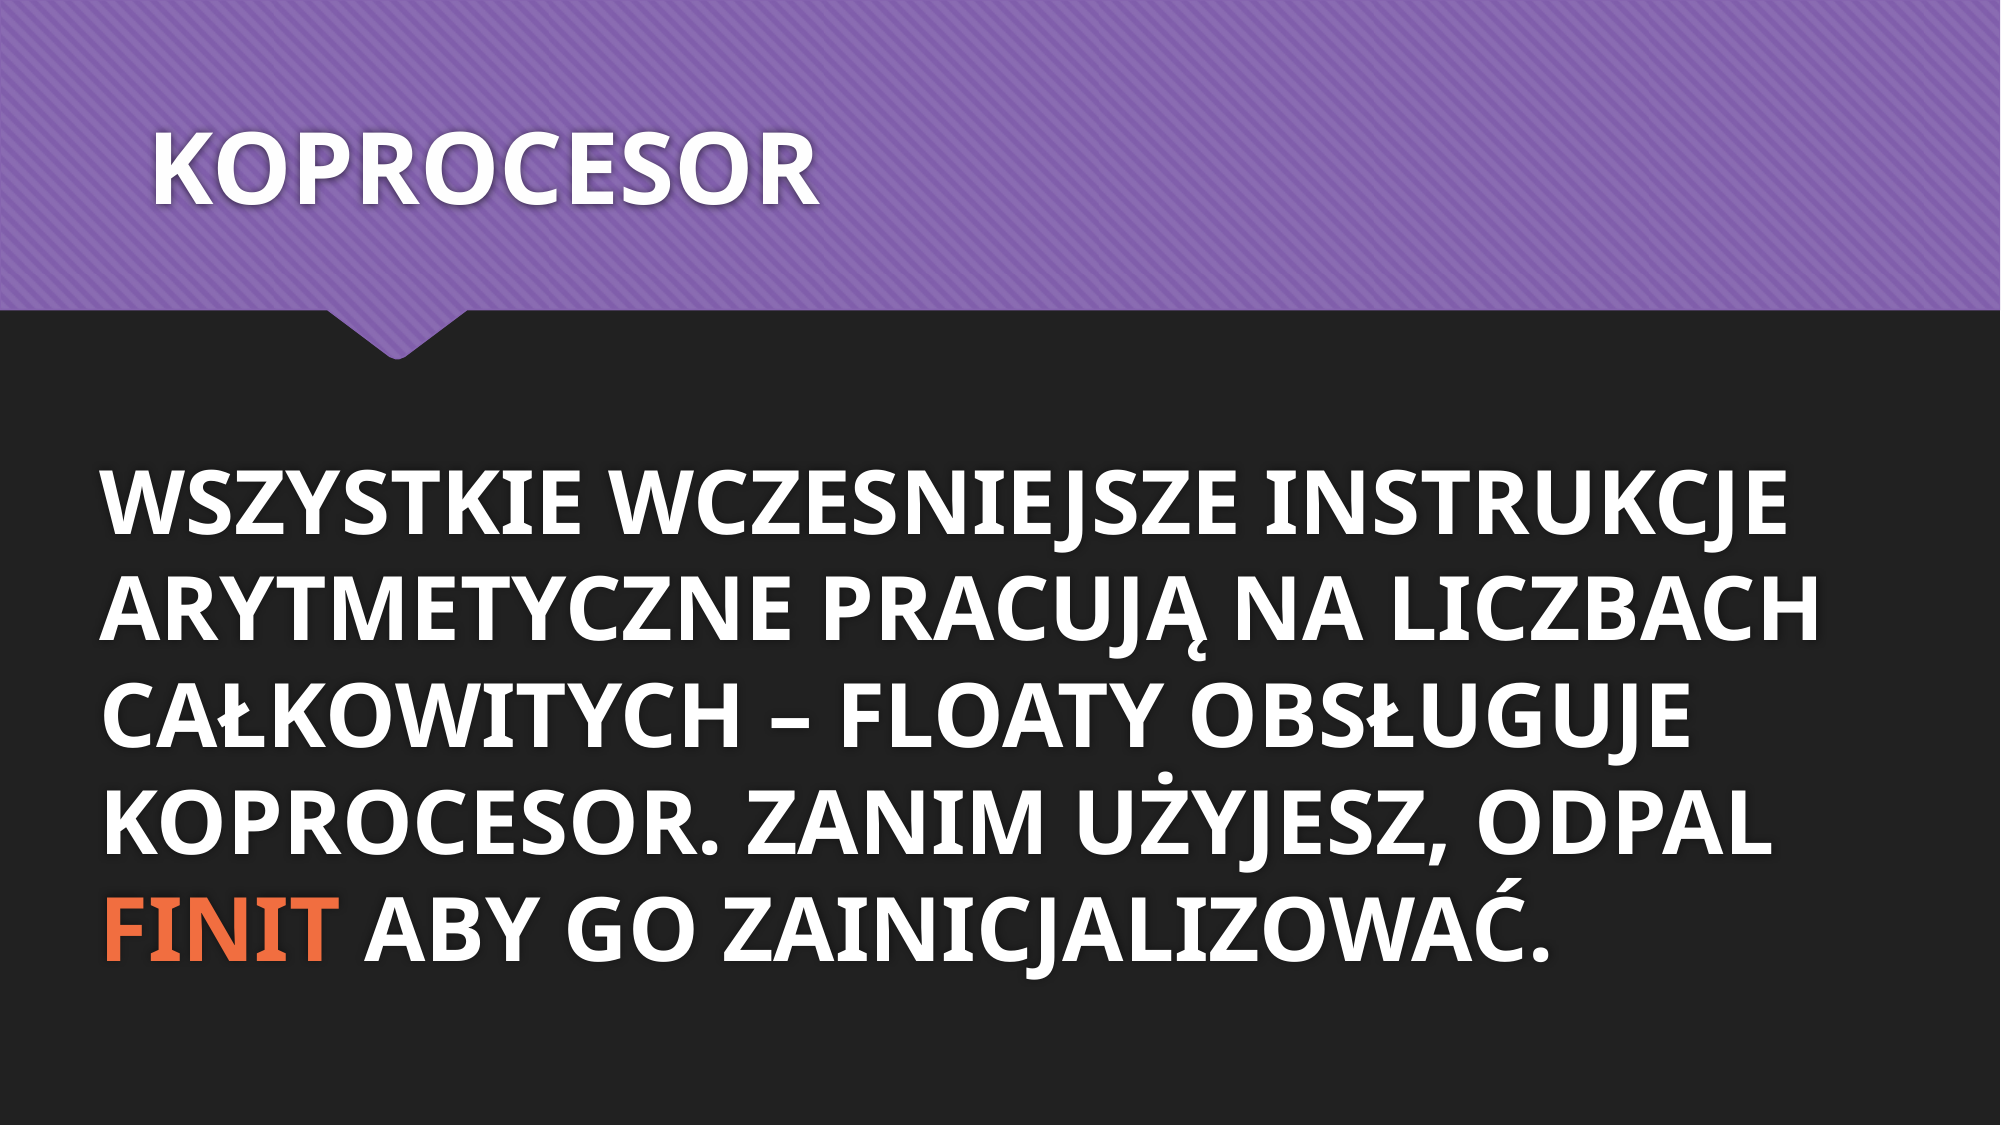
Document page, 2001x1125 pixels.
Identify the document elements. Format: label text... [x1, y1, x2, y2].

title KOPROCESOR [132, 73, 1868, 233]
list WSZYSTKIE WCZESNIEJSZE INSTRUKCJE ARYTMETYCZNE PRACUJĄ NA LICZBACH CAŁKOWITYCH – FLOATY OBSŁUGUJE KOPROCESOR. ZANIM UŻYJESZ, ODPAL FINIT ABY GO ZAINICJALIZOWAĆ. [84, 364, 1919, 1060]
